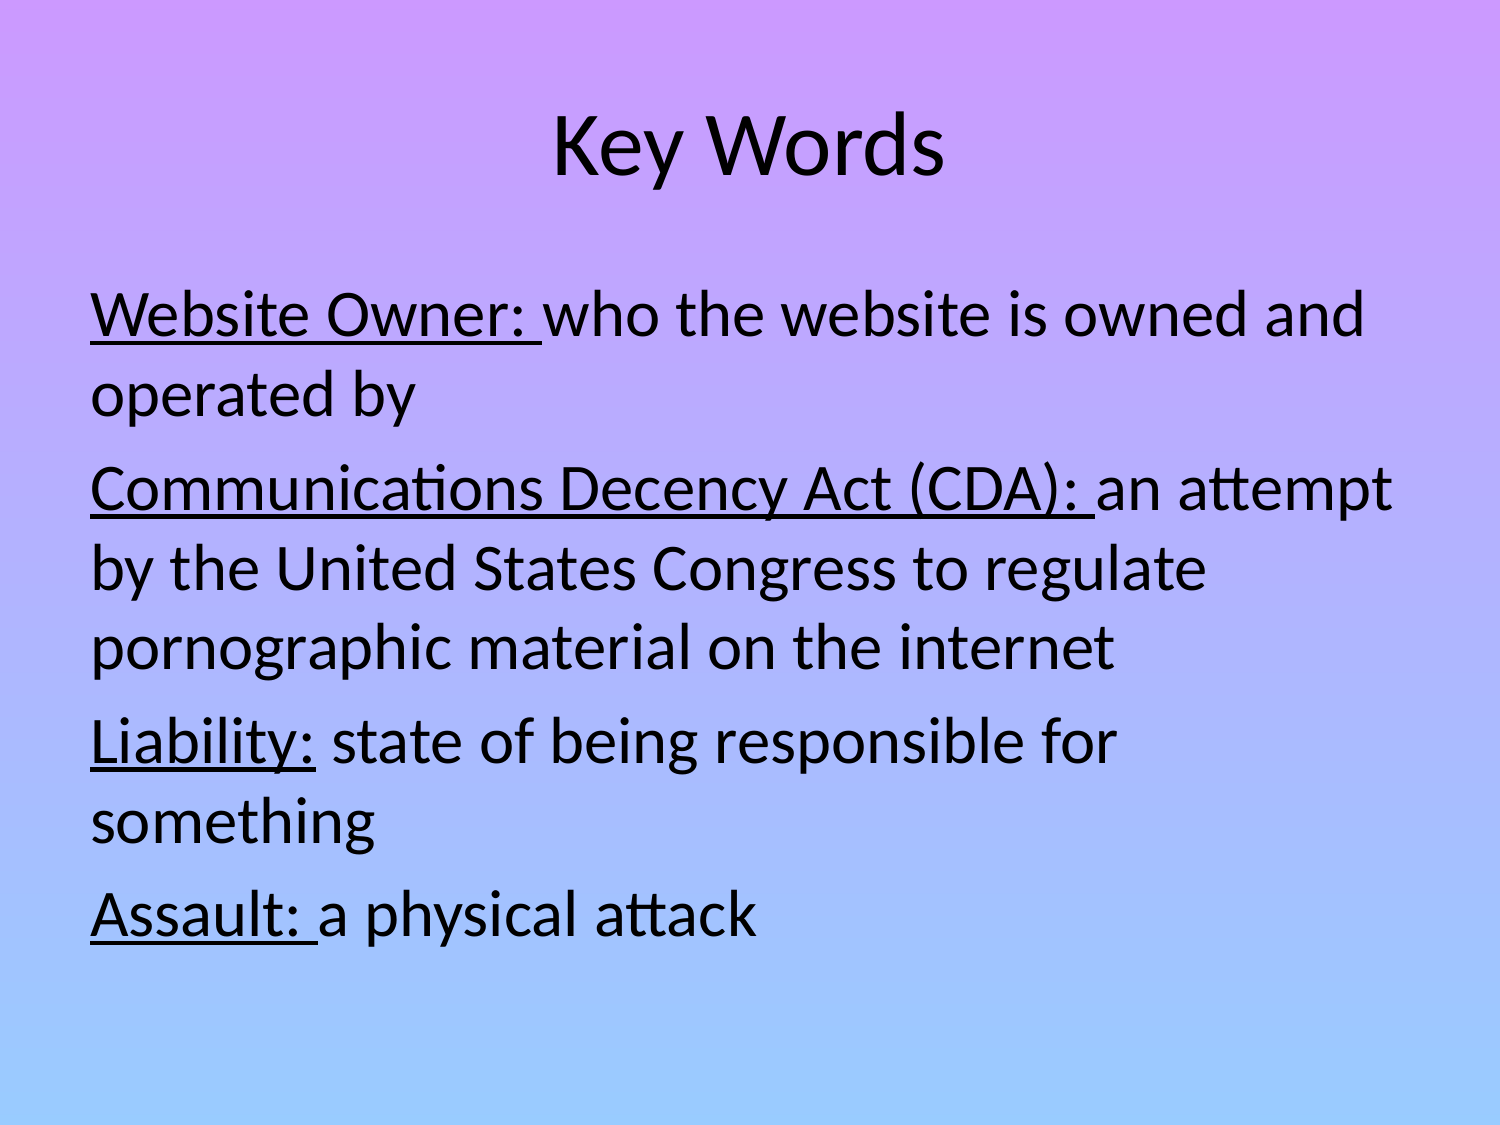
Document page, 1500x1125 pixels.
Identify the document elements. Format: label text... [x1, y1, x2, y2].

title Key Words [75, 45, 1425, 233]
list Website Owner: who the website is owned and operated by Communications Decency Act (CDA): an attempt by the United States Congress to regulate pornographic material on the internet Liability: state of being responsible for something Assault: a physical attack [75, 262, 1425, 1005]
